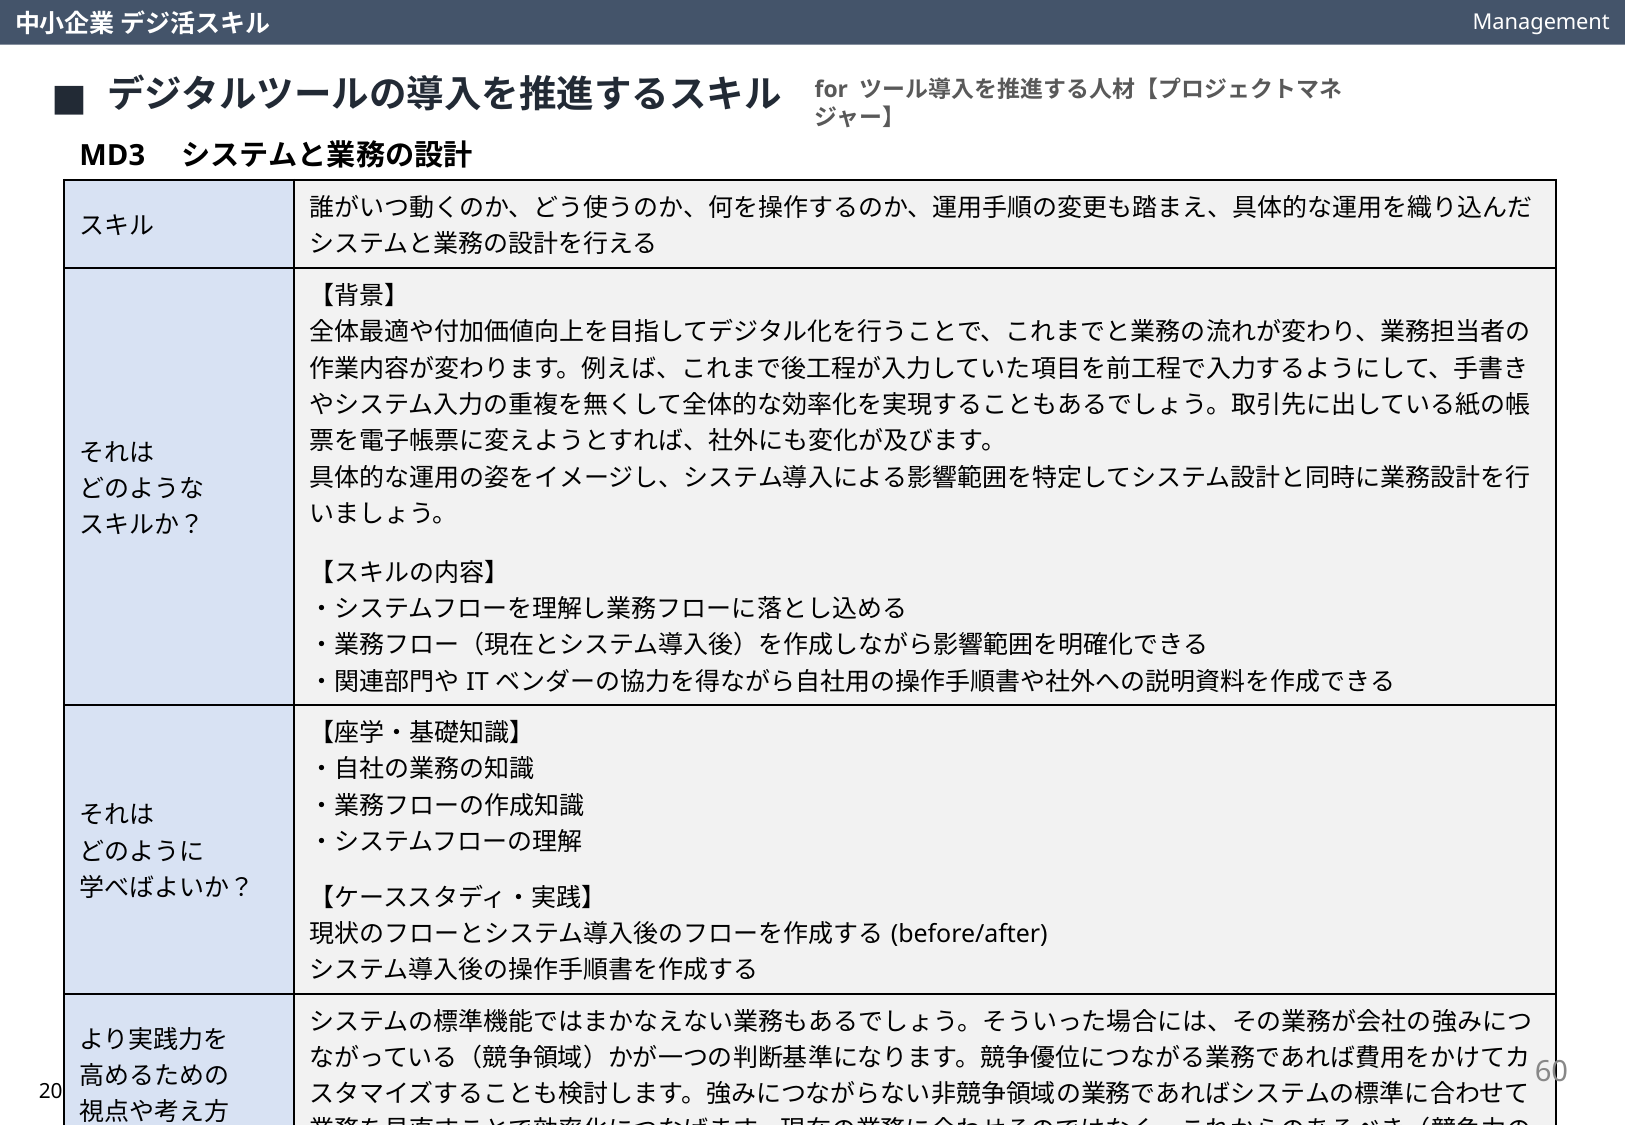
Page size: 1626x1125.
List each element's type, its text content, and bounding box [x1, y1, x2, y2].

table_cell 【座学・基礎知識】 ・自社の業務の知識 ・業務フローの作成知識 ・システムフローの理解 【ケーススタディ・実践】 現状のフローとシステム導入後のフローを作成する(before/after) システム導入後の操作手順書を作成する [295, 706, 1555, 993]
table_header 誰がいつ動くのか、どう使うのか、何を操作するのか、運用手順の変更も踏まえ、具体的な運用を織り込んだシステムと業務の設計を行える [295, 181, 1555, 267]
text_box Management [1438, 0, 1625, 42]
table_cell 【背景】 全体最適や付加価値向上を目指してデジタル化を行うことで、これまでと業務の流れが変わり、業務担当者の作業内容が変わります。例えば、これまで後工程が入力していた項目を前工程で入力するようにして、手書きやシステム入力の重複を無くして全体的な効率化を実現することもあるでしょう。取引先に出している紙の帳票を電子帳票に変えようとすれば、社外にも変化が及びます。 具体的な運用の姿をイメージし、システム導入による影響範囲を特定してシステム設計と同時に業務設計を行いましょう。 【スキルの内容】 ・システムフローを理解し業務フローに落とし込める ・業務フロー（現在とシステム導入後）を作成しながら影響範囲を明確化できる ・関連部門やITベンダーの協力を得ながら自社用の操作手順書や社外への説明資料を作成できる [295, 269, 1555, 704]
text_box for ツール導入を推進する人材【プロジェクトマネジャー】 [799, 67, 1447, 138]
table_cell それは どのような スキルか？ [65, 269, 293, 704]
table_header スキル [65, 181, 293, 267]
slide_number 60 [1217, 1042, 1584, 1103]
table_cell システムの標準機能ではまかなえない業務もあるでしょう。そういった場合には、その業務が会社の強みにつながっている（競争領域）かが一つの判断基準になります。競争優位につながる業務であれば費用をかけてカスタマイズすることも検討します。強みにつながらない非競争領域の業務であればシステムの標準に合わせて業務を見直すことで効率化につなげます。現在の業務に合わせるのではなく、これからのあるべき（競争力のある）業務のためのシステムを設計することが大切です。 [295, 995, 1555, 1125]
table_cell より実践力を 高めるための 視点や考え方は？ [65, 995, 293, 1125]
text_box MD3 システムと業務の設計 [64, 128, 1561, 179]
table_cell それは どのように 学べばよいか？ [65, 706, 293, 993]
text_box デジタルツールの導入を推進するスキル [36, 62, 1185, 123]
text_box 中小企業 デジ活スキル [0, 0, 1625, 45]
